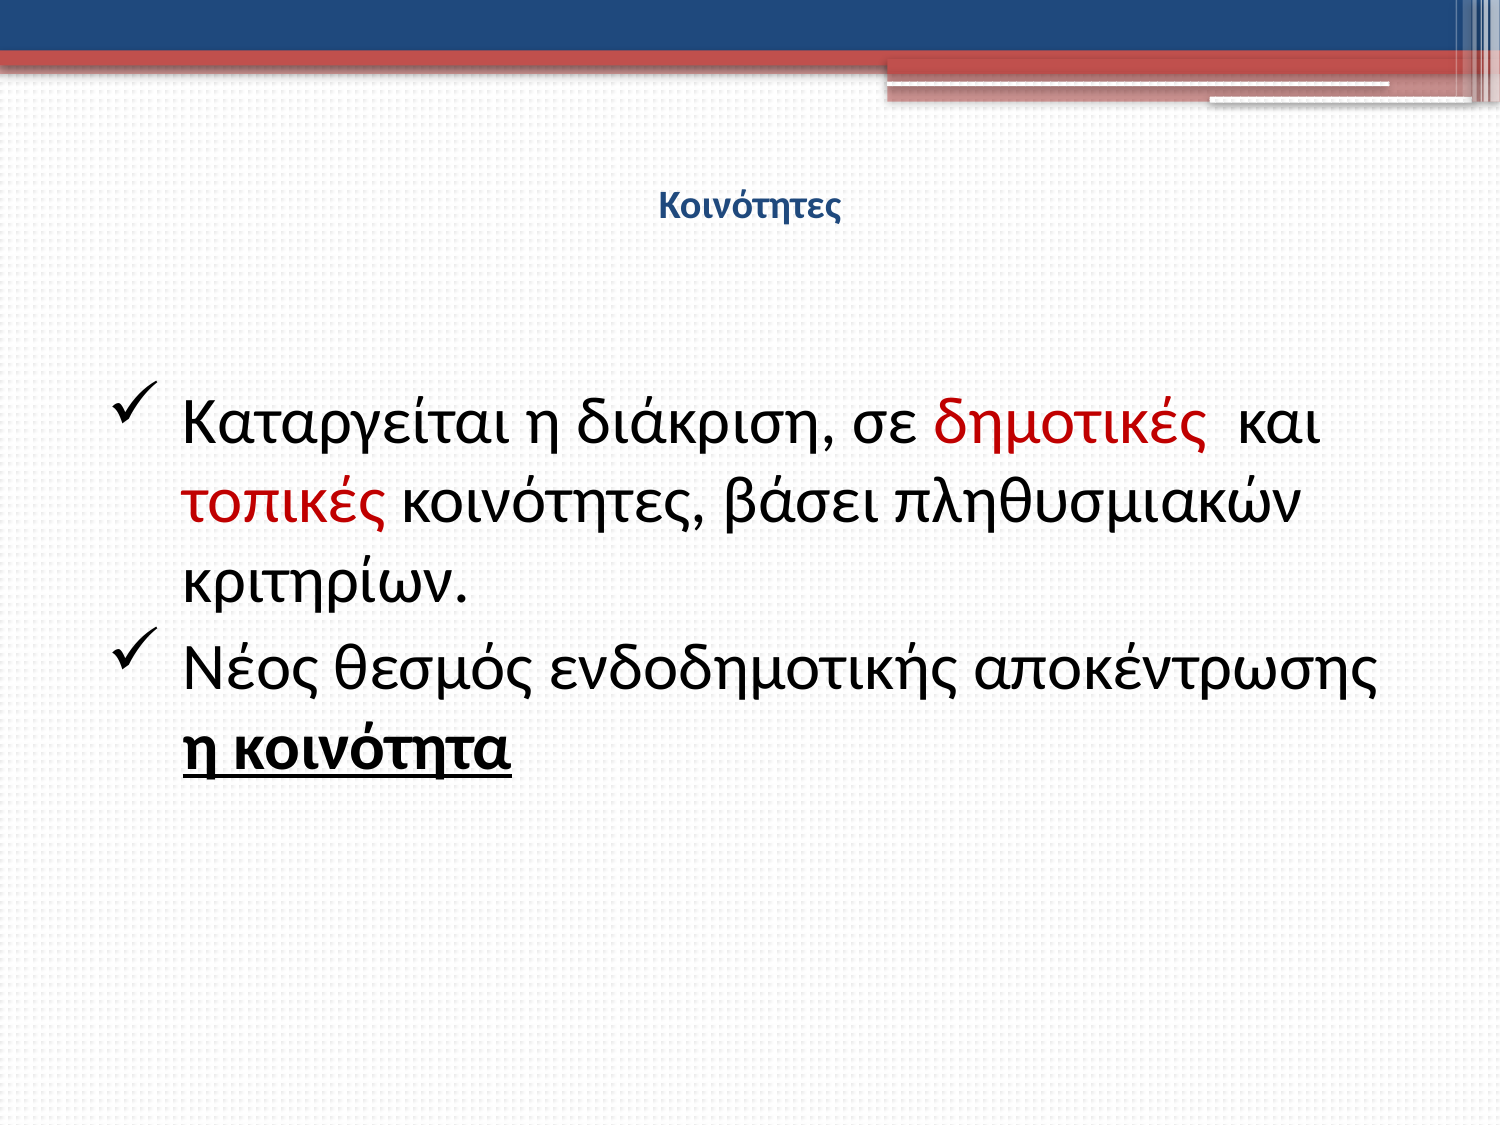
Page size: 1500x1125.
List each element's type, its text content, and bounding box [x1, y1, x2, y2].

list Καταργείται η διάκριση, σε δημοτικές και τοπικές κοινότητες, βάσει πληθυσμιακών κριτηρίων. Νέος θεσμός ενδοδημοτικής αποκέντρωσης η κοινότητα [75, 368, 1425, 1079]
title Κοινότητες [75, 125, 1425, 279]
